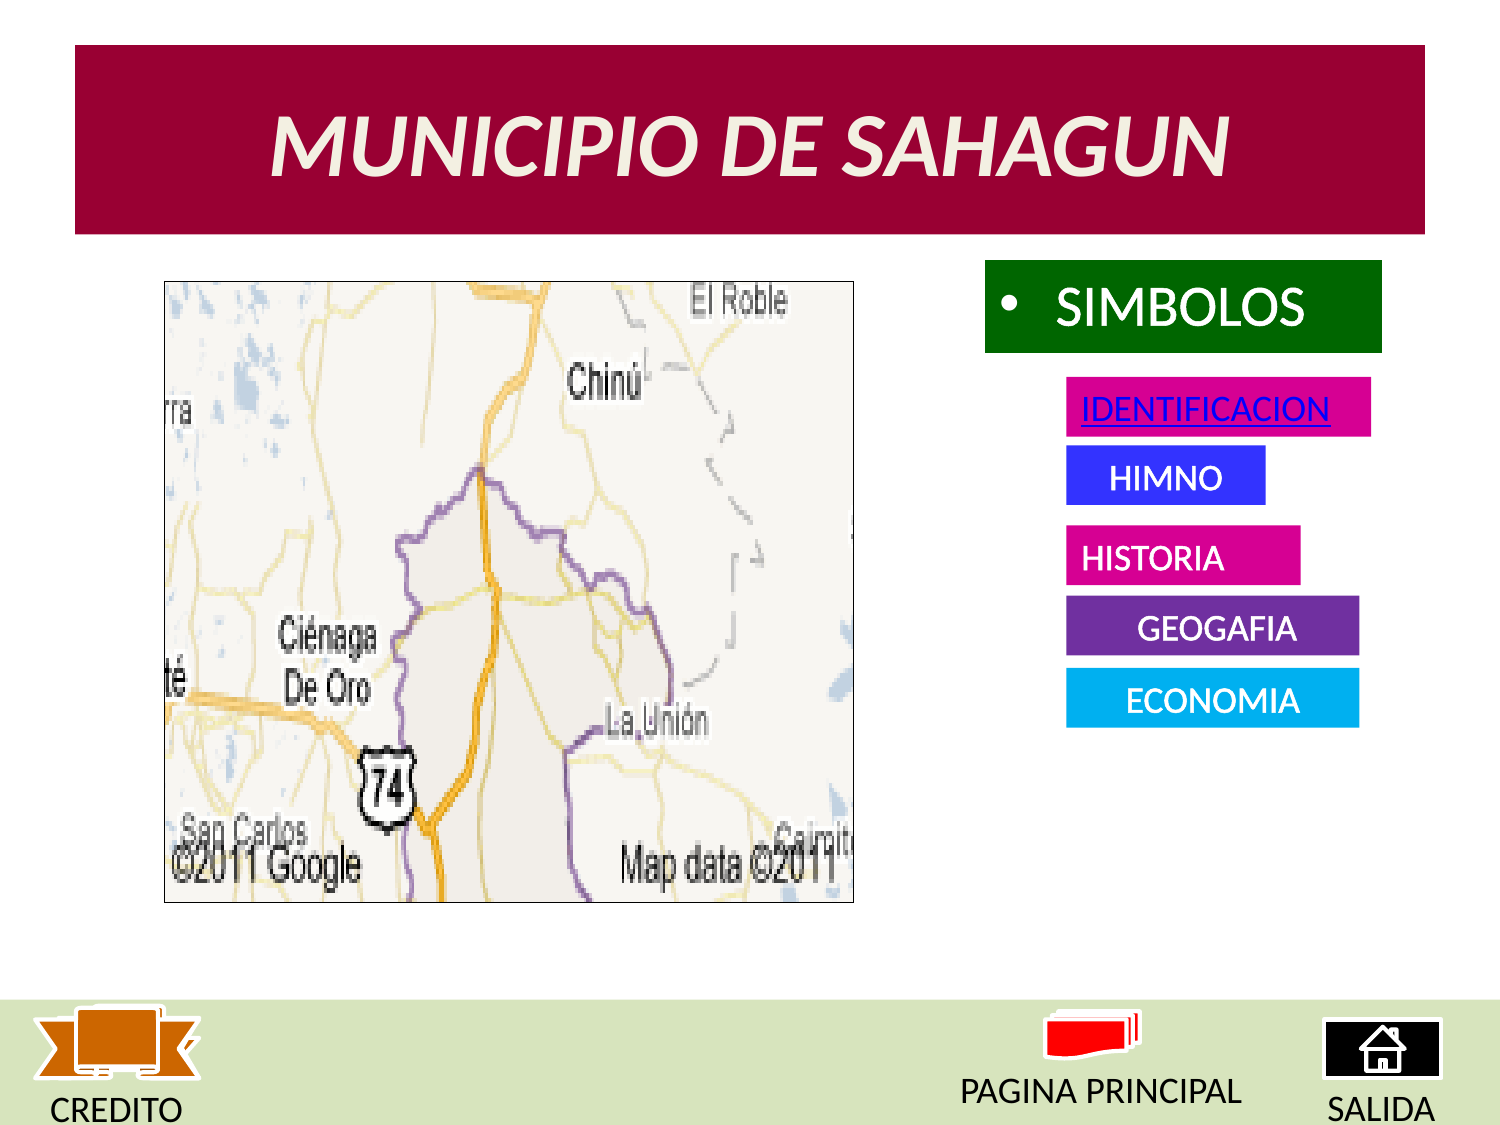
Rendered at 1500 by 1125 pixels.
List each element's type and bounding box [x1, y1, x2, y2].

picture [163, 280, 854, 903]
text_box [1066, 525, 1301, 586]
text_box [1066, 445, 1266, 505]
text_box [0, 997, 1500, 1125]
title [75, 45, 1425, 235]
text_box [1066, 595, 1360, 656]
text_box [1066, 376, 1372, 437]
text_box [1066, 667, 1360, 728]
text_box [984, 259, 1383, 354]
